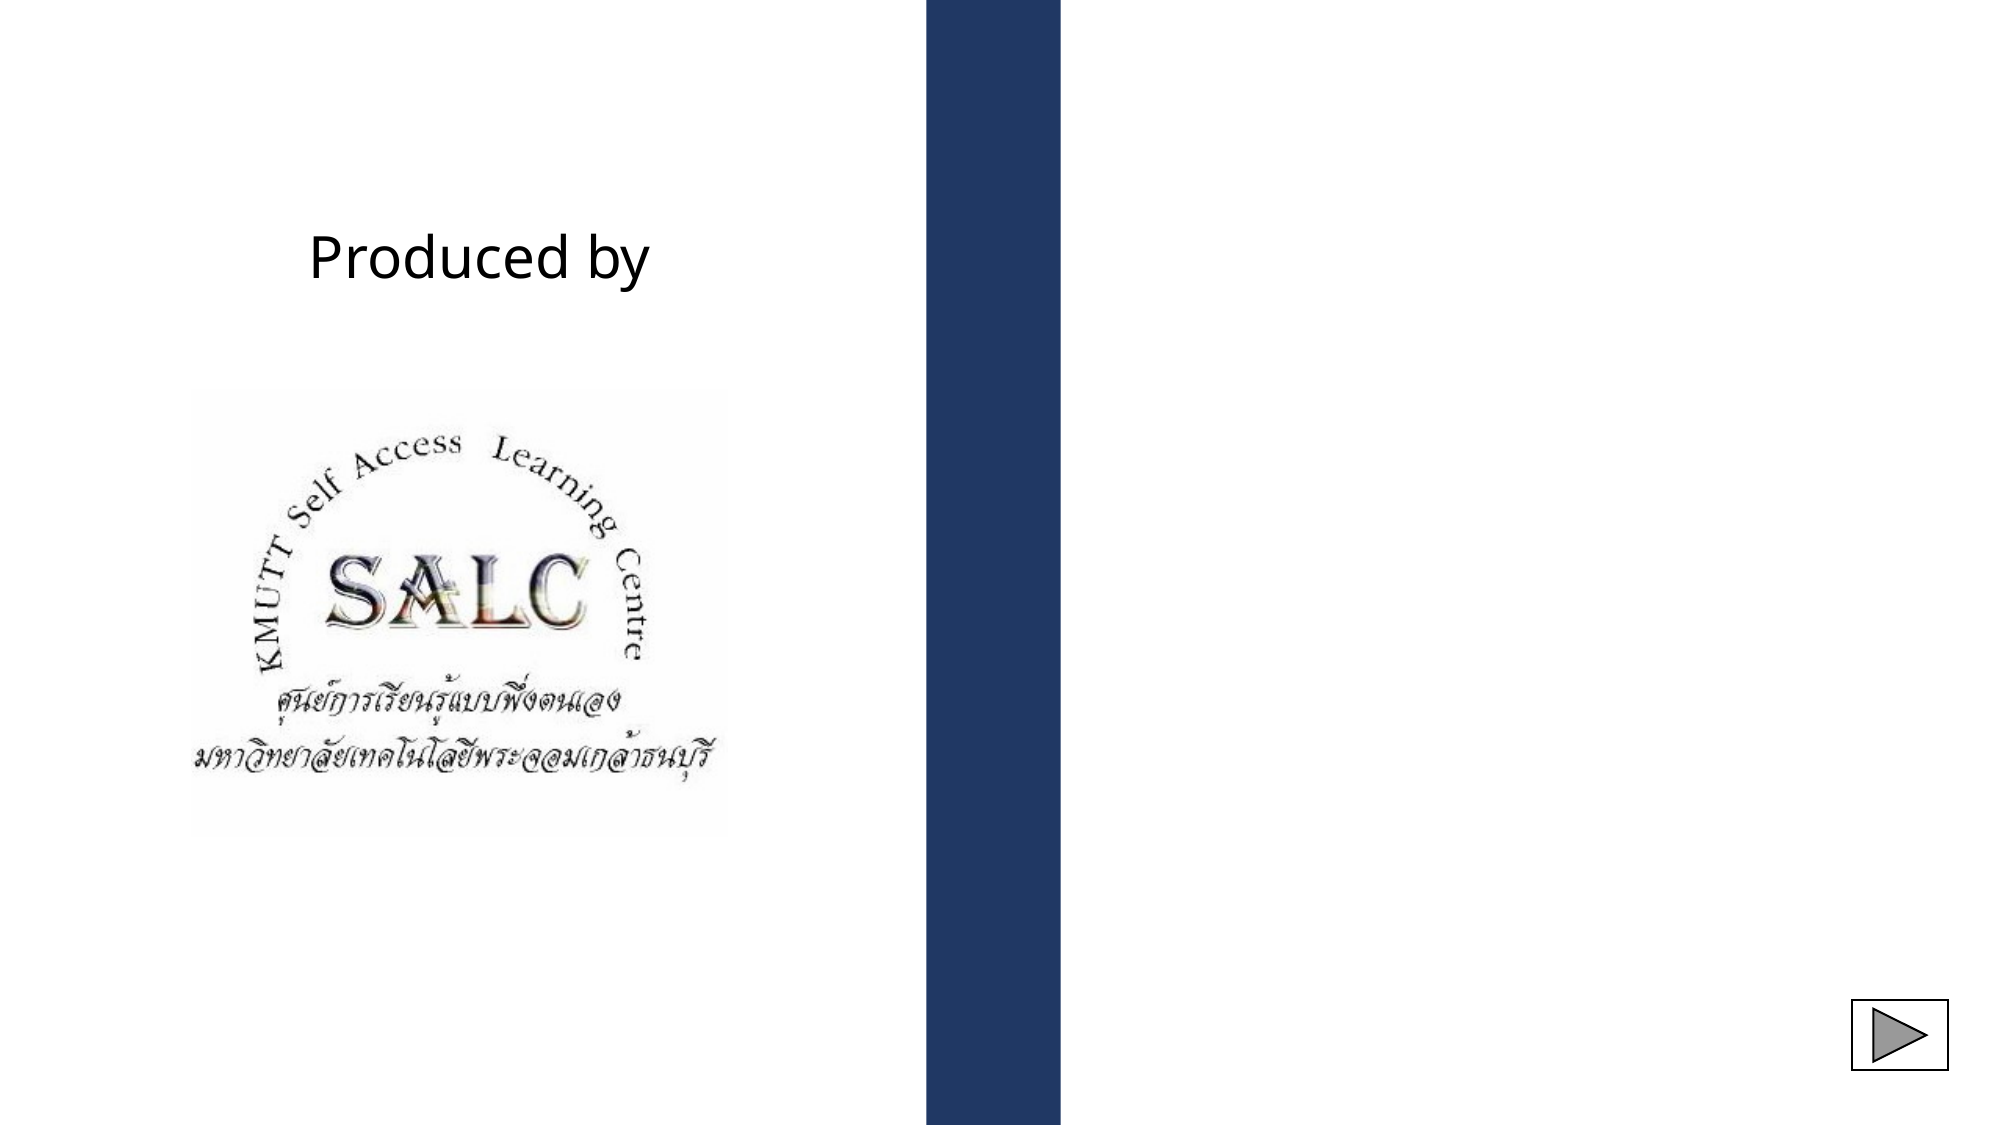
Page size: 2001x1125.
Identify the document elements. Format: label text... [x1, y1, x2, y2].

text_box [1851, 999, 1949, 1071]
text_box [925, 0, 1062, 1125]
table_header Produced by [268, 207, 691, 304]
picture [191, 389, 728, 837]
